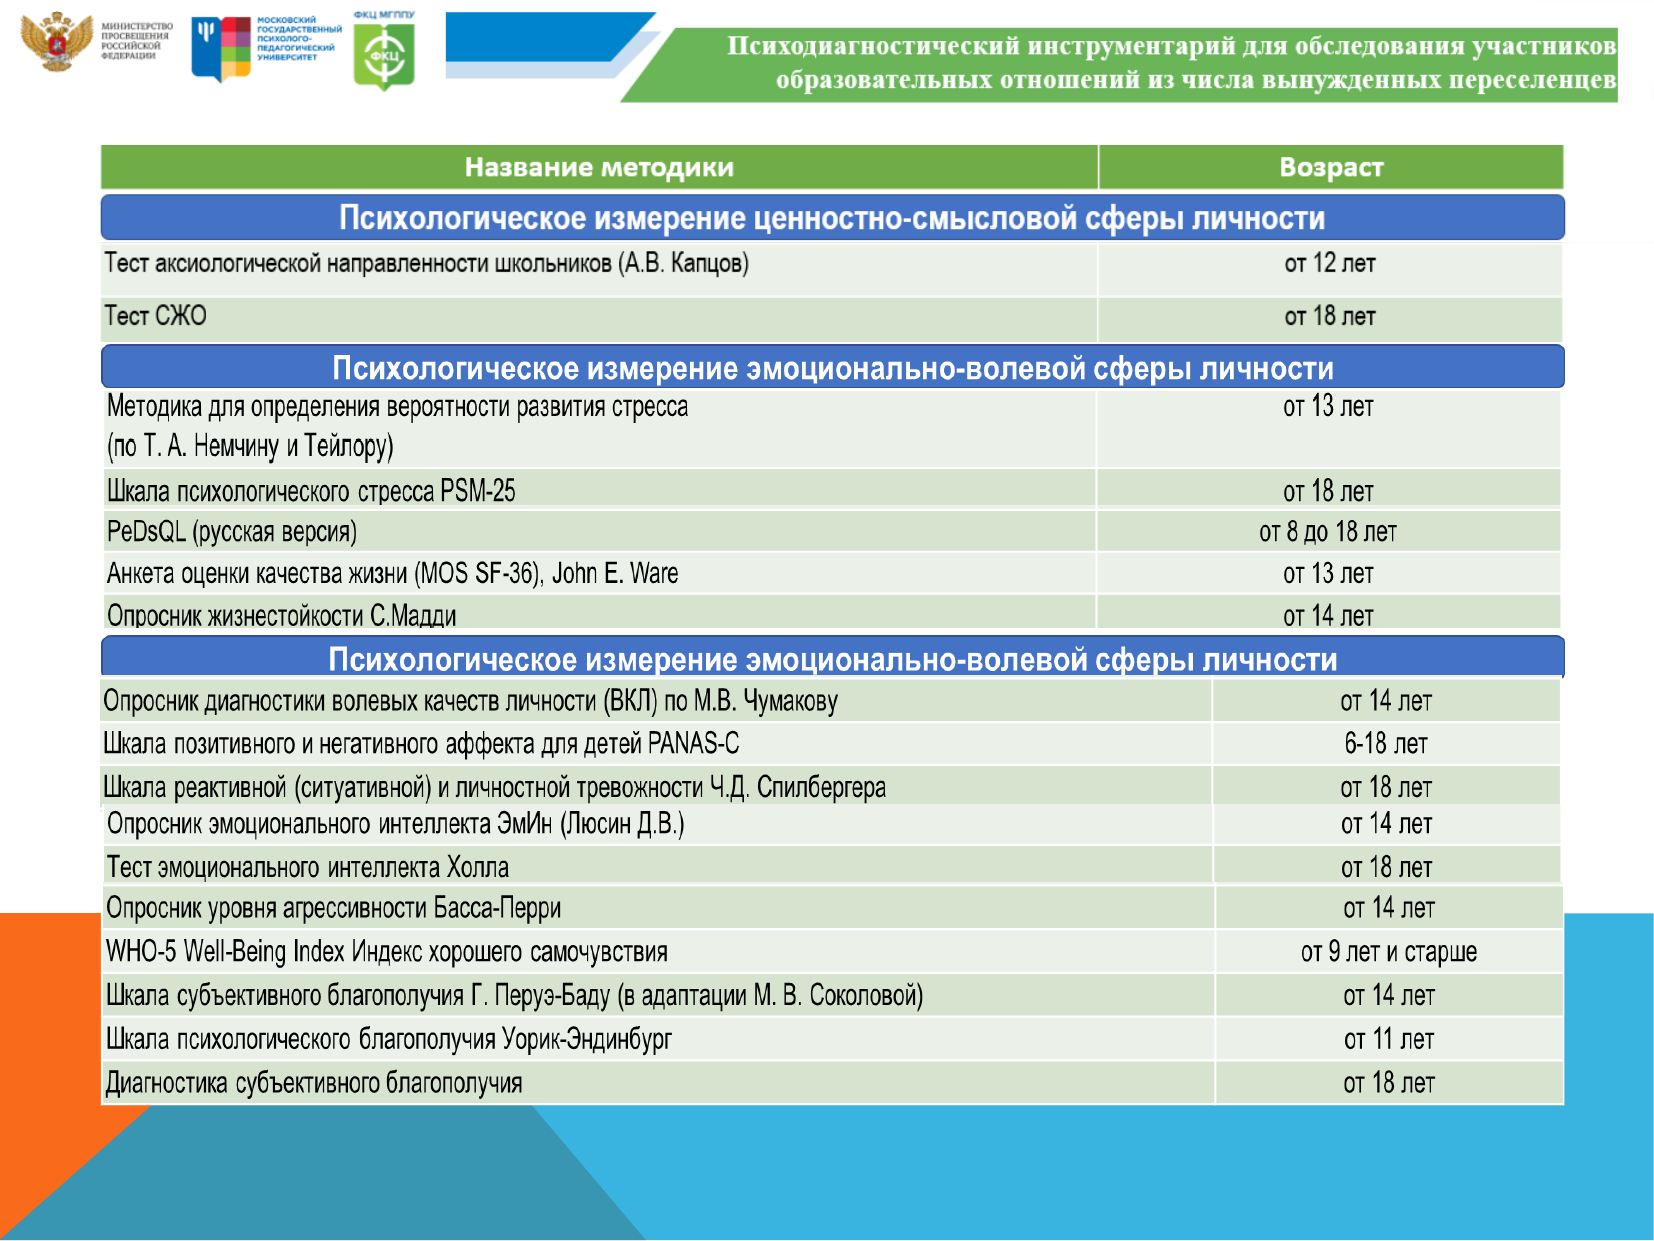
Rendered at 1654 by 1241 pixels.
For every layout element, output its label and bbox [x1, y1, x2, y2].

picture [0, 144, 1654, 1108]
picture [0, 0, 1654, 108]
